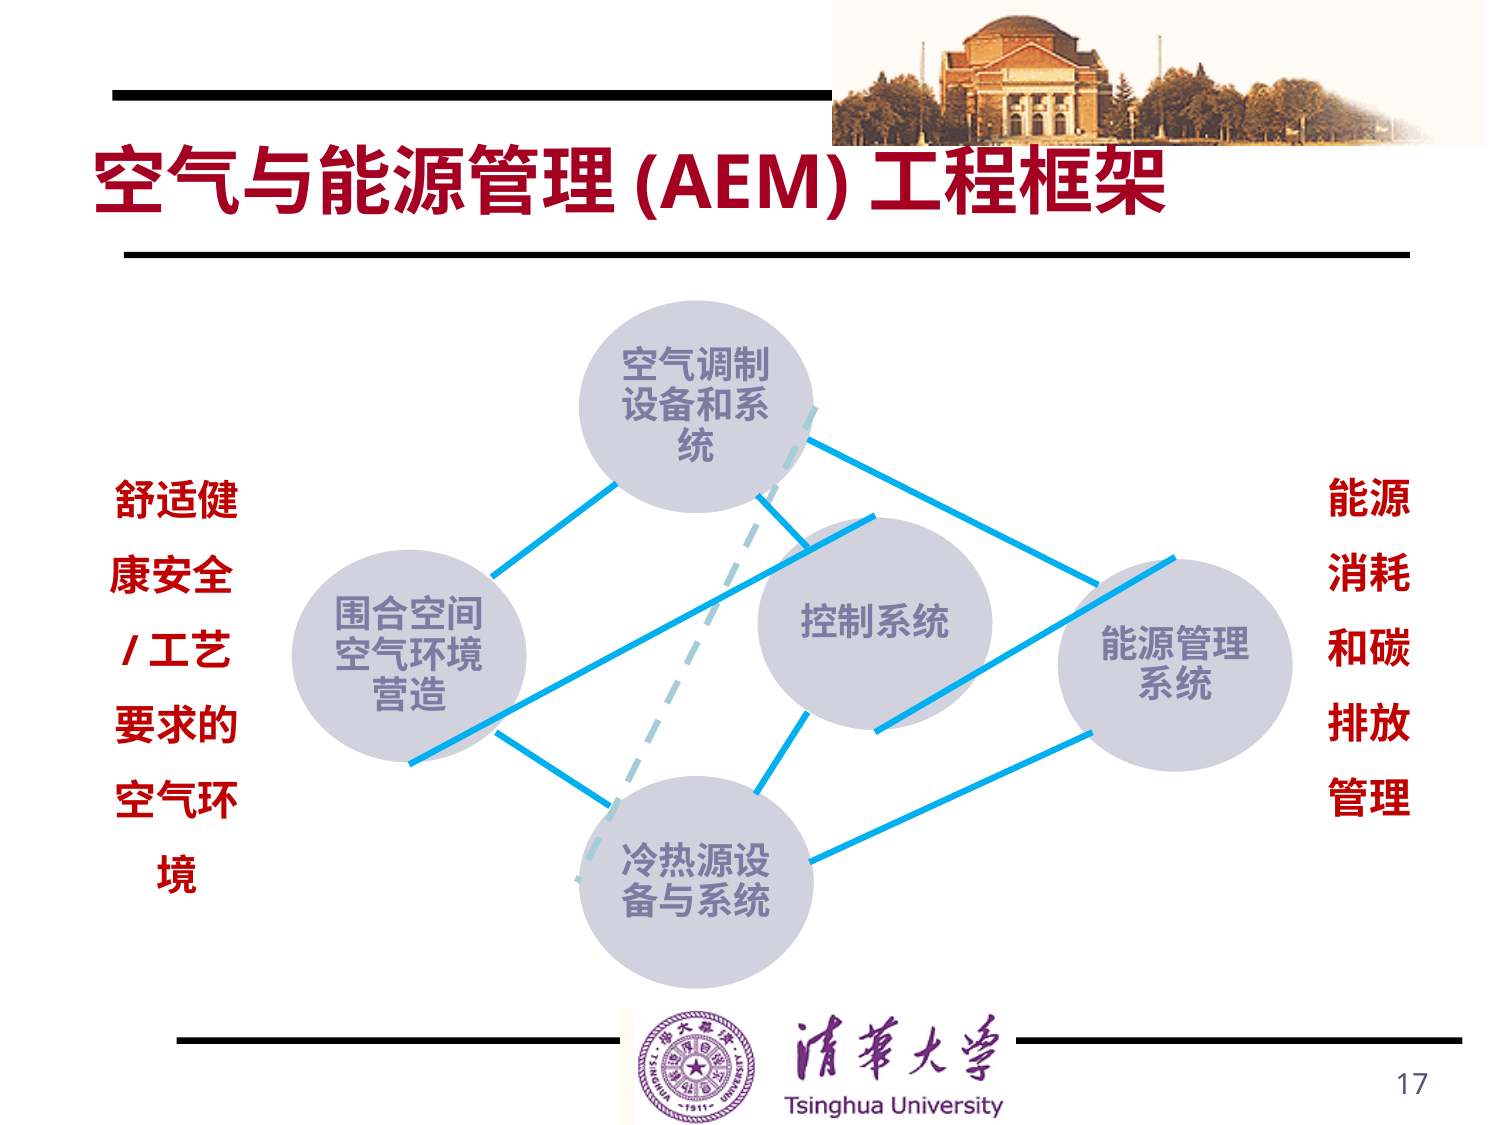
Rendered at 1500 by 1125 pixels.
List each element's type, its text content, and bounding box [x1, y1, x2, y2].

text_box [289, 298, 1295, 992]
picture [620, 1011, 1016, 1125]
text_box 能源消耗和碳排放管理 [1301, 439, 1444, 829]
title 空气与能源管理(AEM)工程框架 [76, 113, 1428, 245]
picture [832, 0, 1485, 146]
text_box 舒适健康安全/工艺要求的空气环境 [89, 441, 265, 907]
